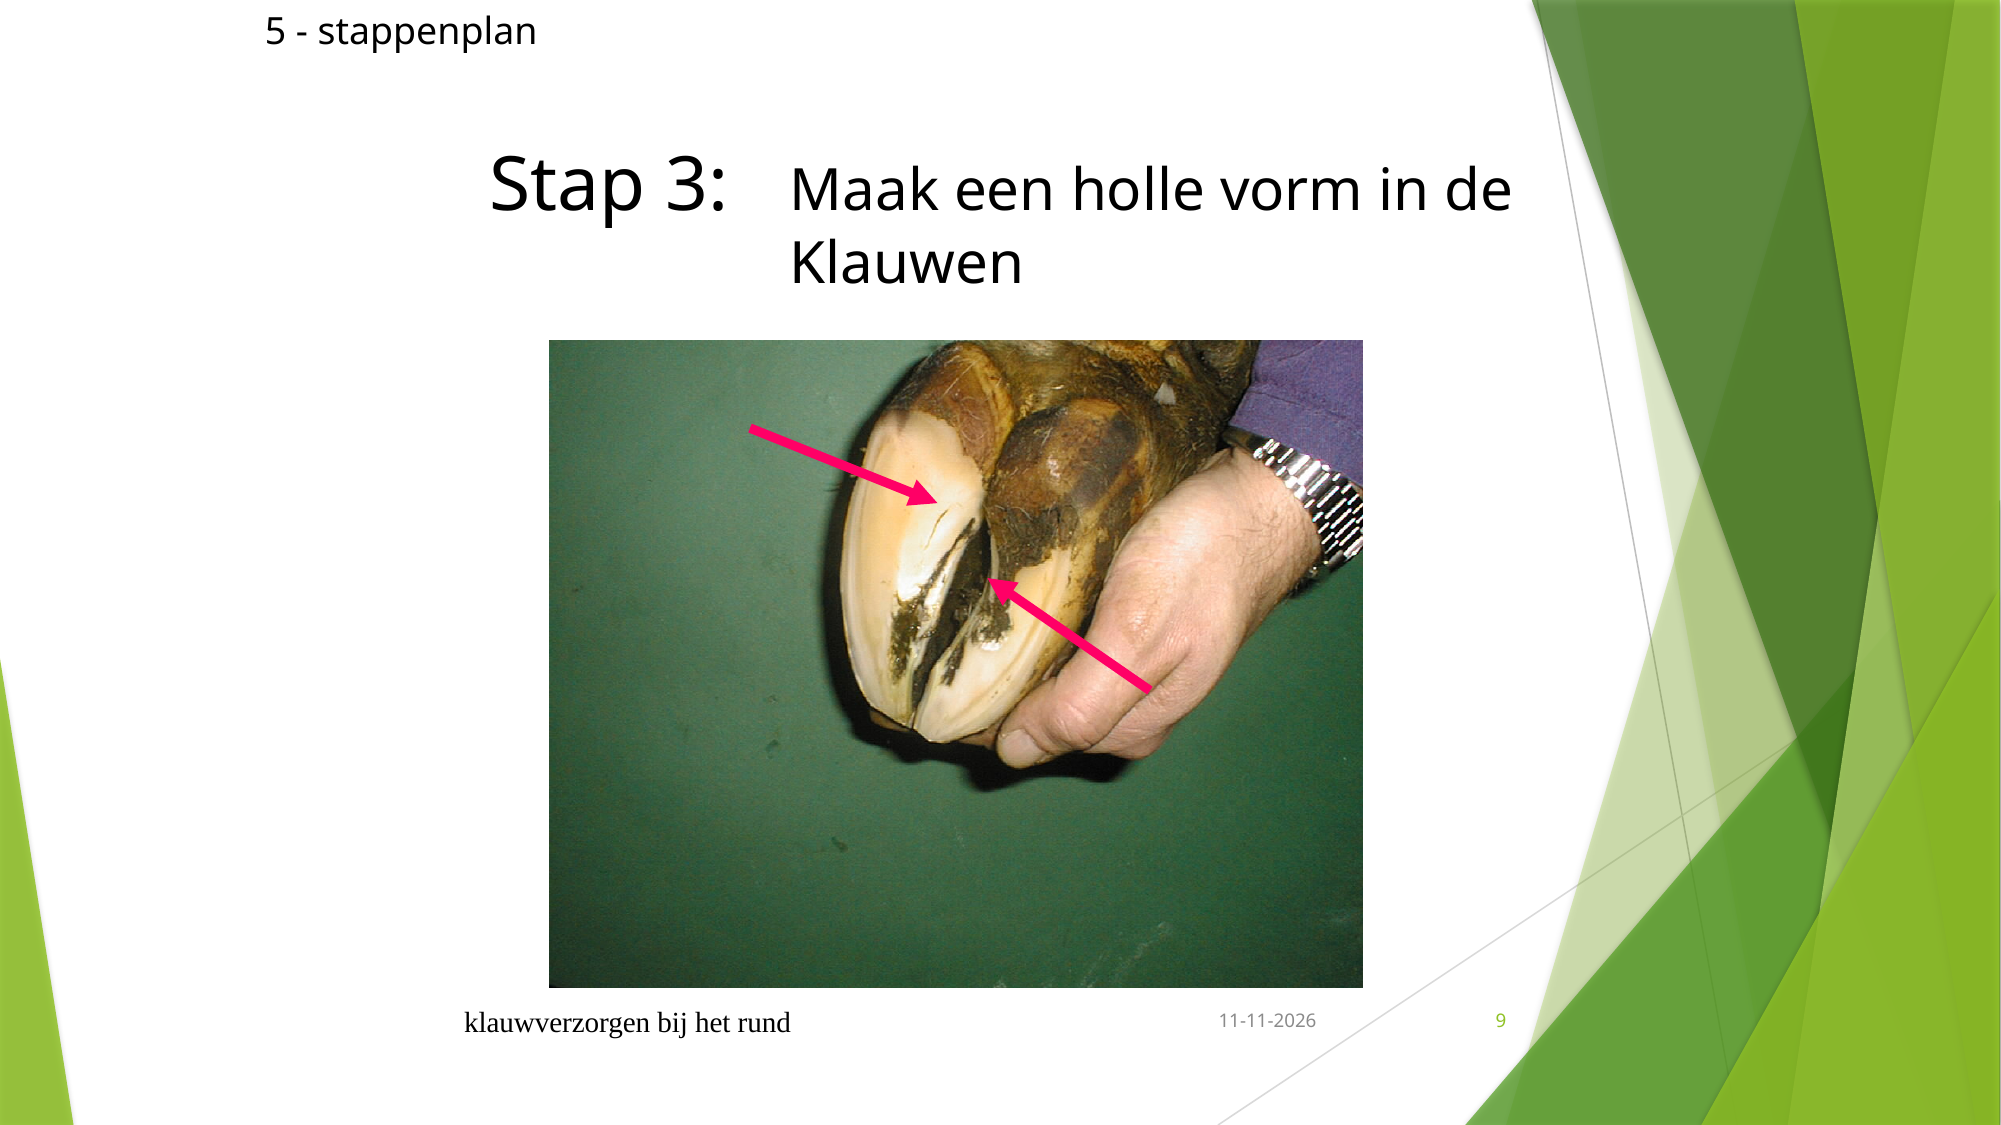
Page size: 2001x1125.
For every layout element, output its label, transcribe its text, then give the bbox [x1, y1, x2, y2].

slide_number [1181, 997, 1332, 1051]
text_box 5 - stappenplan [249, 0, 875, 60]
slide_number 9 [1409, 997, 1522, 1051]
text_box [474, 127, 1626, 988]
footer klauwverzorgen bij het rund [111, 991, 1145, 1051]
